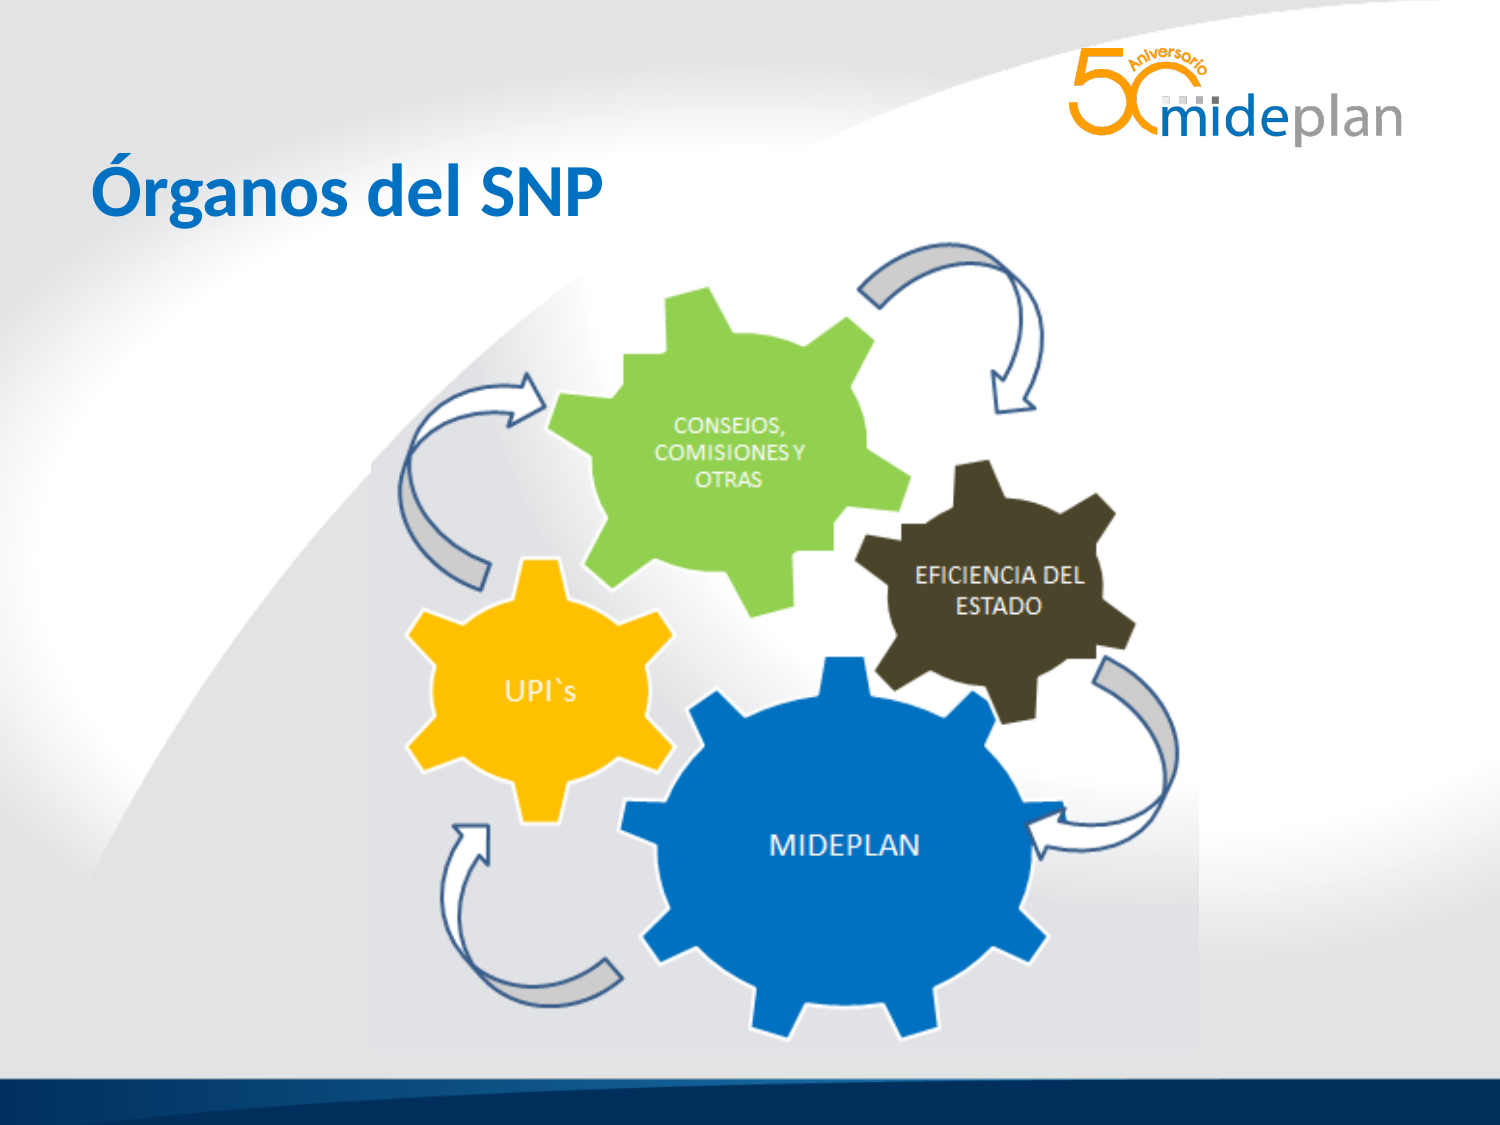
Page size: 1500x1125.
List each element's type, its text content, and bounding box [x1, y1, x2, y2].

picture [1045, 30, 1425, 127]
picture [0, 1070, 1500, 1125]
picture [371, 231, 1200, 1050]
text_box Órganos del SNP [76, 127, 1442, 245]
